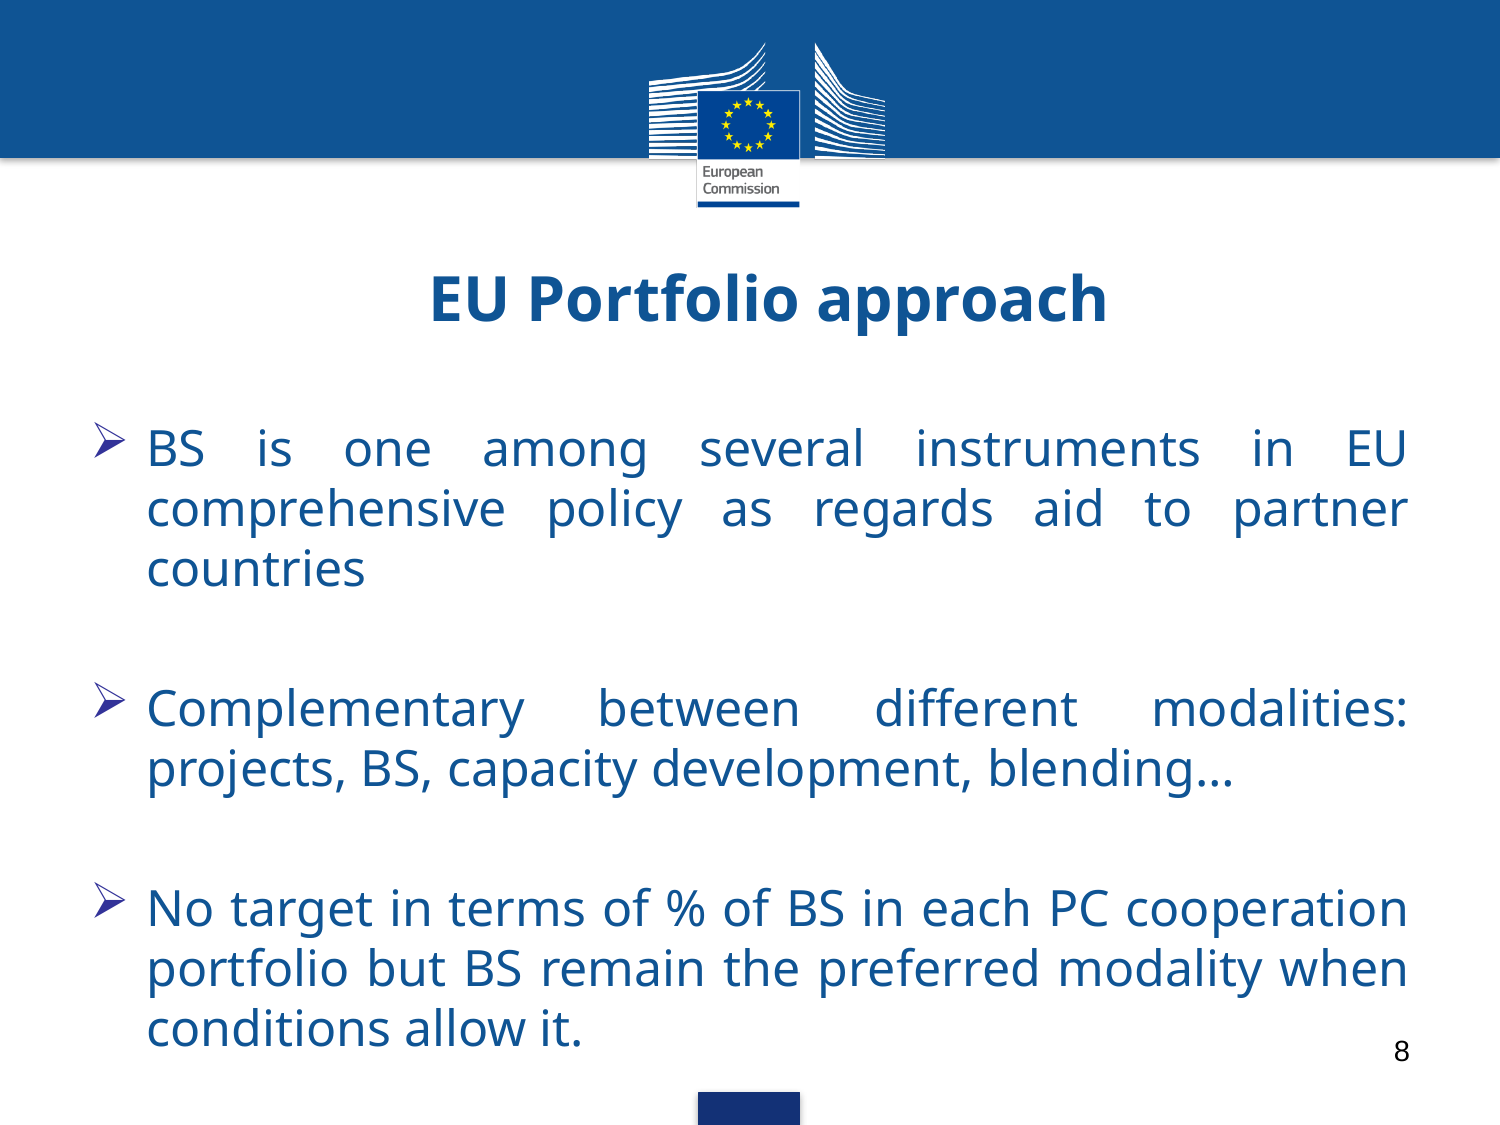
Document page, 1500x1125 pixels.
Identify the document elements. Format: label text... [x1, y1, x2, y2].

picture [649, 42, 885, 208]
title EU Portfolio approach [64, 219, 1416, 374]
slide_number 8 [1074, 1024, 1426, 1103]
list BS is one among several instruments in EU comprehensive policy as regards aid to partner countries Complementary between different modalities: projects, BS, capacity development, blending… No target in terms of % of BS in each PC cooperation portfolio but BS remain the preferred modality when conditions allow it. [74, 408, 1426, 1103]
